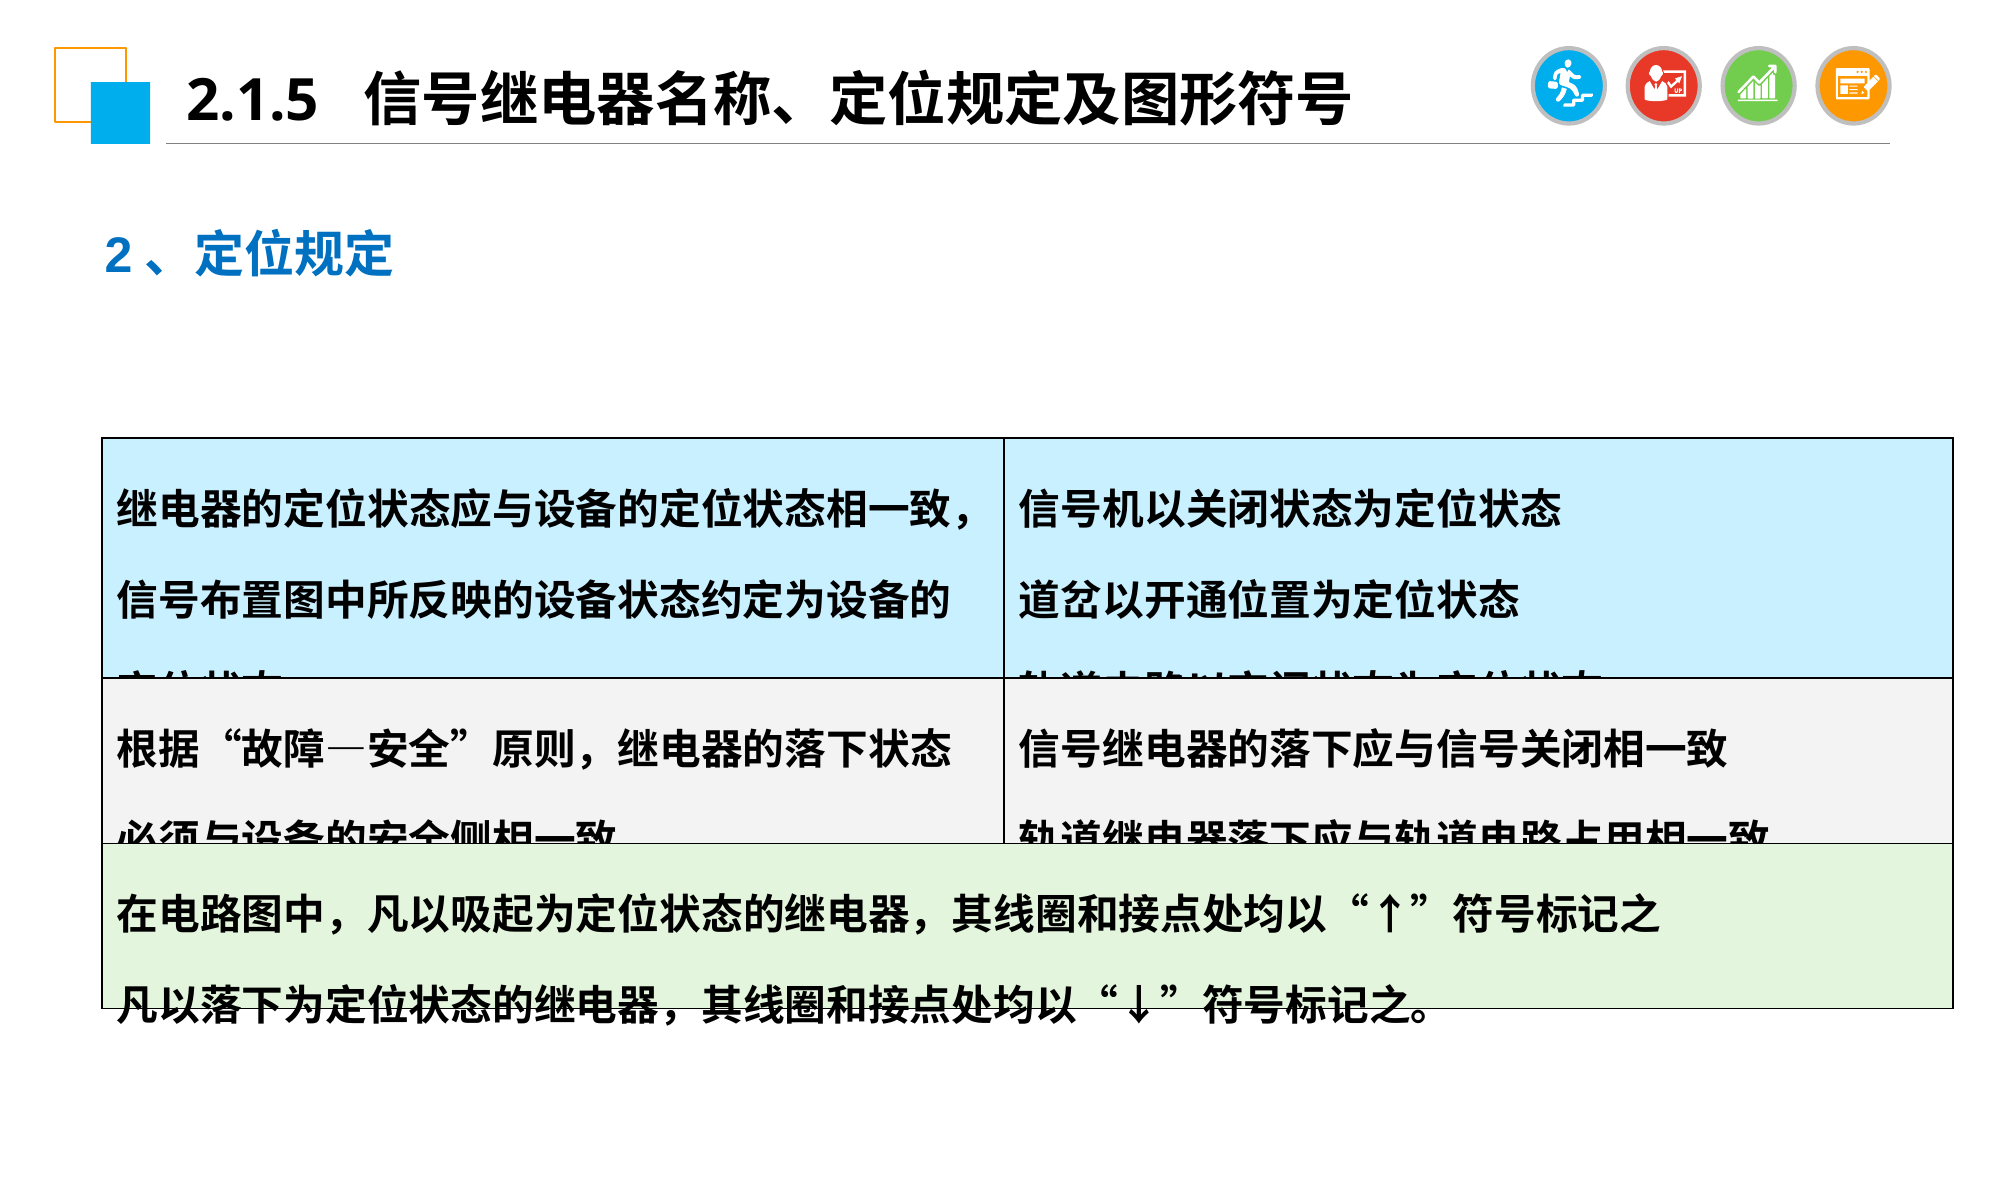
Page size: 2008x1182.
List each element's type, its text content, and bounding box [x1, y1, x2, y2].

table_header 继电器的定位状态应与设备的定位状态相一致，信号布置图中所反映的设备状态约定为设备的定位状态 [103, 439, 1003, 677]
table_cell 根据“故障—安全”原则，继电器的落下状态必须与设备的安全侧相一致 [103, 679, 1003, 843]
text_box 2、定位规定 [89, 215, 418, 291]
table_cell 在电路图中，凡以吸起为定位状态的继电器，其线圈和接点处均以“↑”符号标记之 凡以落下为定位状态的继电器，其线圈和接点处均以“↓”符号标记之。 [103, 844, 1952, 1008]
text_box 2.1.5 信号继电器名称、定位规定及图形符号 [166, 51, 1375, 142]
table_header 信号机以关闭状态为定位状态 道岔以开通位置为定位状态 轨道电路以空闲状态为定位状态 [1005, 439, 1952, 677]
table_cell 信号继电器的落下应与信号关闭相一致 轨道继电器落下应与轨道电路占用相一致 [1005, 679, 1952, 843]
